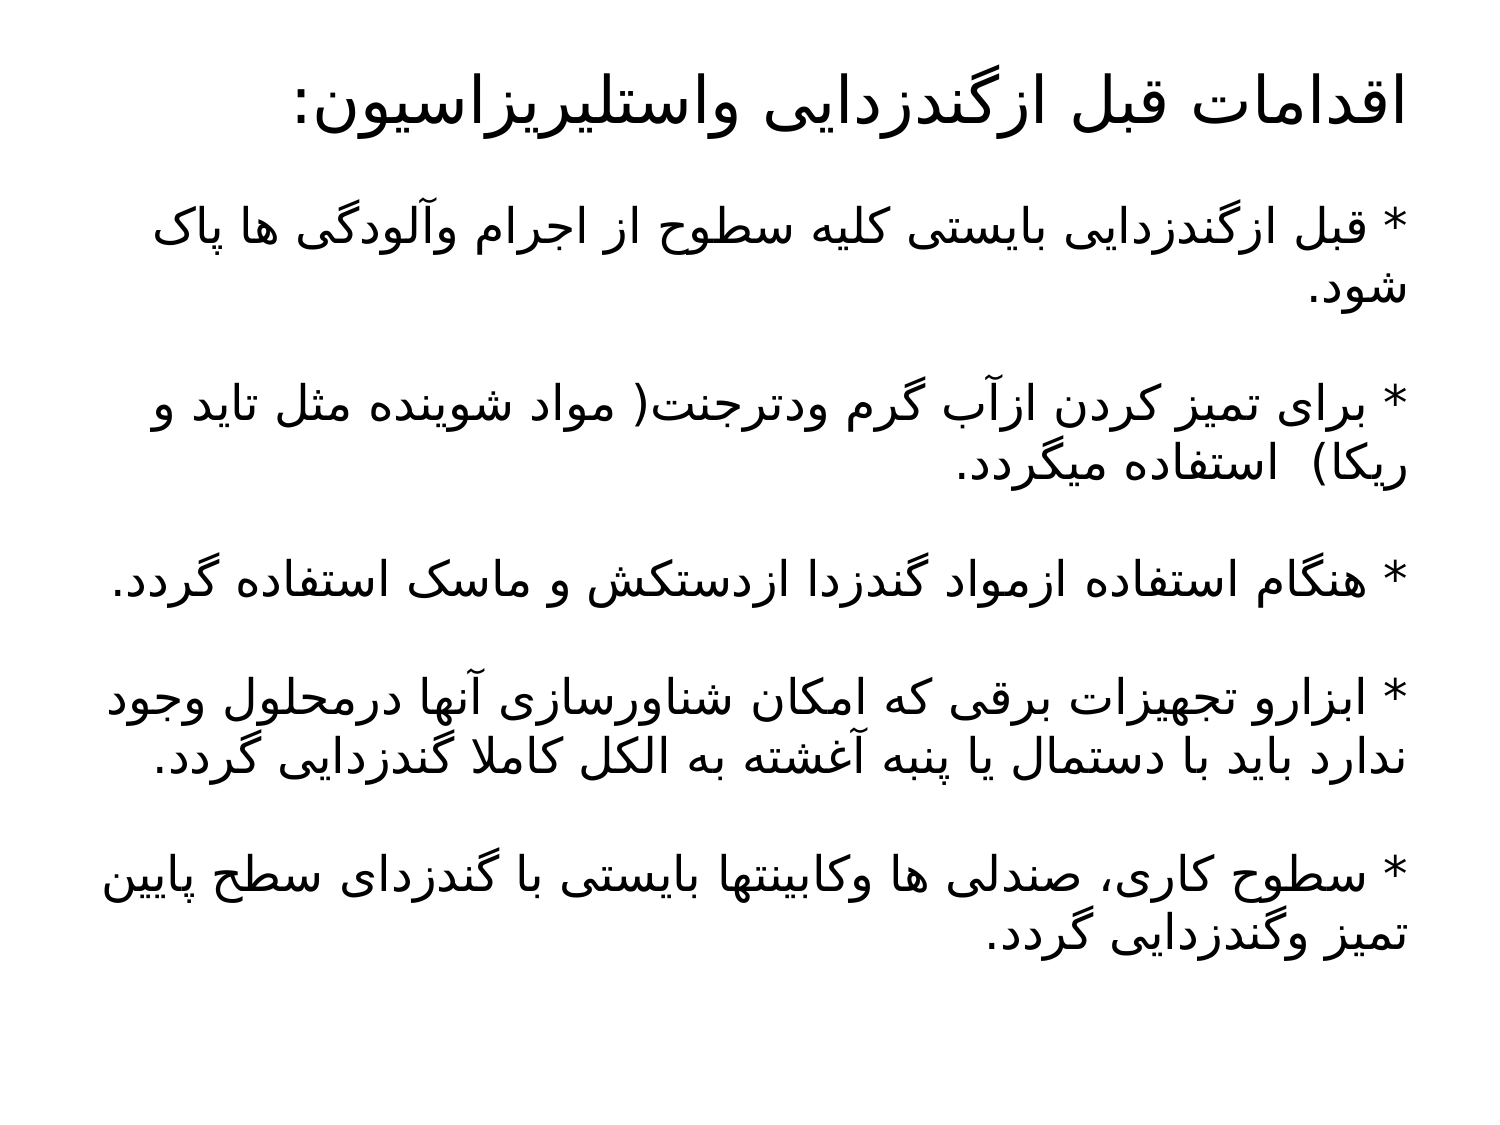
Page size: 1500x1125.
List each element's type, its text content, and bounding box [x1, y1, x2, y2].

title اقدامات قبل ازگندزدایی واستلیریزاسیون: * قبل ازگندزدایی بایستی کلیه سطوح از اجرام وآلودگی ها پاک شود. * برای تمیز کردن ازآب گرم ودترجنت( مواد شوینده مثل تاید و ریکا) استفاده میگردد. * هنگام استفاده ازمواد گندزدا ازدستکش و ماسک استفاده گردد. * ابزارو تجهیزات برقی که امکان شناورسازی آنها درمحلول وجود ندارد باید با دستمال یا پنبه آغشته به الکل کاملا گندزدایی گردد. * سطوح کاری، صندلی ها وکابینتها بایستی با گندزدای سطح پایین تمیز وگندزدایی گردد. [75, 45, 1425, 1090]
